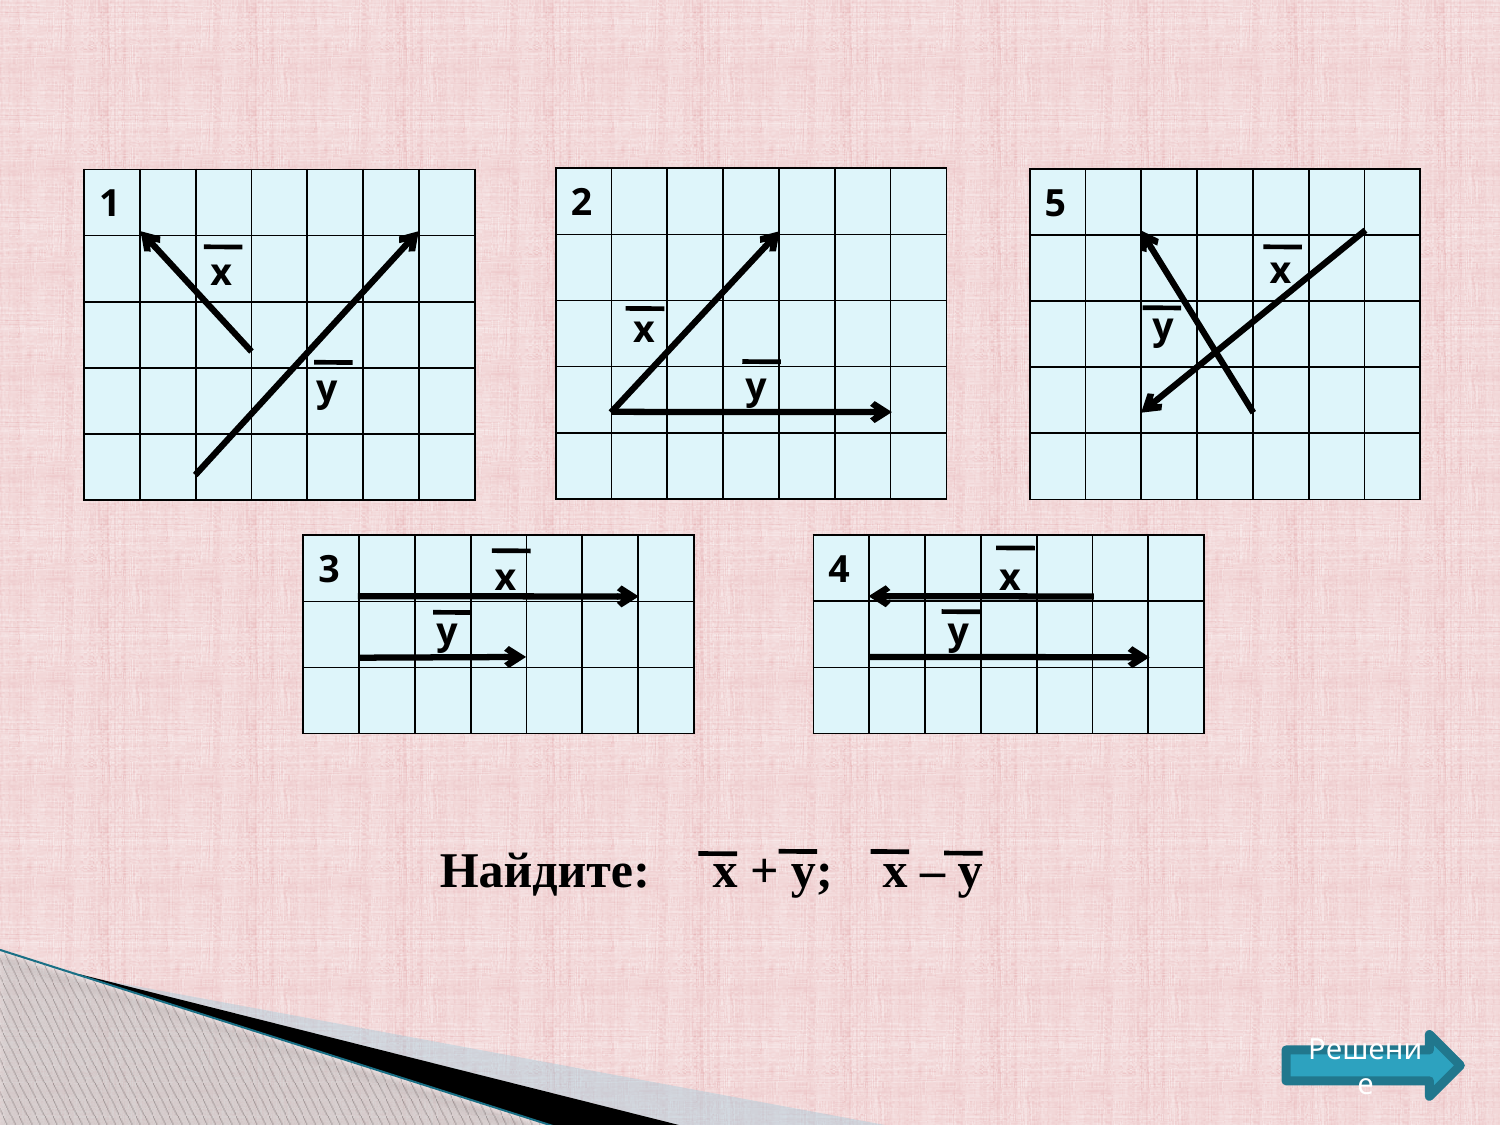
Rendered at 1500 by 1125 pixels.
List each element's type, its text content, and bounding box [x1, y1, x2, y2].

table_cell [668, 424, 722, 432]
table_header 3 [304, 536, 358, 601]
table_cell [814, 668, 868, 733]
table_header [1142, 170, 1196, 229]
table_cell [724, 434, 778, 498]
table_cell [780, 424, 834, 432]
table_cell [364, 478, 418, 499]
table_header [982, 536, 1036, 593]
table_header [1093, 536, 1147, 600]
table_header [308, 170, 362, 235]
table_cell [420, 435, 474, 499]
table_cell [197, 478, 251, 499]
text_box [1140, 229, 1366, 413]
table_cell [527, 607, 581, 667]
table_cell [85, 303, 139, 367]
table_header [724, 169, 778, 234]
table_cell [668, 434, 722, 498]
table_cell [252, 478, 306, 499]
table_header [197, 170, 251, 235]
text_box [135, 235, 257, 348]
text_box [1105, 264, 1289, 379]
table_cell [1149, 602, 1203, 667]
table_cell [836, 235, 890, 300]
table_header 2 [557, 169, 611, 234]
table_header [1365, 170, 1419, 234]
table_cell [1031, 236, 1085, 300]
table_cell [791, 367, 834, 408]
table_cell [557, 367, 611, 432]
table_header [668, 169, 722, 234]
table_cell [141, 359, 178, 367]
table_cell [891, 301, 946, 366]
table_header [472, 536, 526, 593]
table_cell [1038, 606, 1092, 654]
table_header [420, 170, 474, 235]
table_cell [435, 303, 474, 367]
table_cell [926, 670, 980, 733]
table_header [1149, 536, 1203, 600]
table_cell [612, 434, 666, 498]
table_header [1086, 170, 1140, 234]
table_header [527, 536, 581, 593]
table_header [836, 169, 890, 234]
table_cell [982, 670, 1036, 733]
table_cell [1198, 423, 1252, 432]
table_cell [984, 607, 1036, 653]
table_cell [1086, 434, 1140, 499]
table_cell [792, 301, 834, 366]
table_header [891, 169, 946, 234]
text_box y [933, 607, 984, 656]
table_cell [141, 435, 195, 499]
table_header [1254, 170, 1308, 229]
table_cell [1254, 423, 1308, 432]
table_cell [557, 434, 611, 498]
table_cell [780, 235, 834, 300]
table_cell [527, 668, 581, 733]
table_cell [1142, 434, 1196, 499]
table_header [1038, 536, 1092, 593]
table_cell [1031, 368, 1085, 432]
table_cell [360, 607, 414, 654]
table_cell [836, 301, 890, 366]
table_header [639, 536, 693, 601]
table_cell [472, 661, 506, 665]
table_header 4 [814, 536, 868, 600]
table_header [780, 169, 834, 234]
table_cell [416, 661, 470, 665]
table_cell [1093, 602, 1147, 654]
table_cell [1310, 434, 1364, 499]
table_cell [85, 369, 139, 433]
table_cell [1093, 669, 1147, 733]
table_cell [1031, 302, 1085, 366]
table_cell [363, 661, 414, 665]
table_cell [1254, 434, 1308, 499]
table_cell [435, 369, 474, 433]
table_cell [836, 367, 890, 410]
table_cell [85, 435, 139, 499]
table_cell [891, 235, 946, 300]
table_cell [612, 415, 666, 419]
table_cell [836, 434, 890, 498]
table_cell [612, 422, 666, 432]
table_header [870, 536, 924, 594]
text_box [604, 237, 787, 407]
text_box y [421, 607, 473, 656]
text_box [184, 241, 430, 466]
text_box Решение [1281, 1030, 1465, 1101]
table_cell [557, 235, 611, 300]
table_cell [1149, 668, 1203, 733]
table_cell [304, 602, 358, 667]
table_header 5 [1031, 170, 1085, 234]
table_cell [1370, 236, 1419, 300]
table_cell [308, 478, 362, 499]
table_cell [416, 669, 470, 733]
table_cell [926, 607, 933, 653]
table_header [1198, 170, 1252, 229]
table_cell [1142, 422, 1196, 432]
table_cell [639, 602, 693, 667]
table_header [252, 170, 306, 235]
table_cell [870, 668, 924, 733]
table_header [583, 536, 637, 594]
table_cell [360, 668, 414, 733]
table_cell [1038, 670, 1092, 733]
table_header 1 [85, 170, 139, 235]
table_cell [780, 434, 834, 498]
table_cell [836, 423, 890, 432]
table_cell [1031, 434, 1085, 499]
table_cell [1310, 422, 1364, 432]
text_box x [479, 545, 532, 595]
text_box Найдите: x + y; x – y [424, 830, 1048, 905]
table_header [416, 536, 470, 593]
table_cell [1371, 302, 1419, 366]
table_cell [583, 668, 637, 733]
table_cell [814, 602, 868, 667]
table_cell [891, 434, 946, 498]
table_cell [1365, 434, 1419, 499]
table_header [612, 169, 666, 234]
table_cell [308, 236, 362, 241]
table_cell [1086, 368, 1140, 432]
table_header [1310, 170, 1364, 229]
table_cell [870, 606, 924, 653]
table_cell [416, 607, 421, 654]
table_header [360, 536, 414, 593]
table_cell [85, 236, 135, 301]
table_cell [639, 668, 693, 733]
table_header [364, 170, 418, 235]
table_cell [473, 607, 526, 656]
table_cell [1365, 368, 1419, 432]
table_header [141, 170, 195, 235]
table_cell [304, 668, 358, 733]
table_cell [472, 668, 526, 733]
table_cell [1086, 236, 1136, 300]
text_box x [984, 545, 1036, 595]
table_cell [420, 236, 474, 301]
table_cell [724, 424, 778, 432]
table_header [926, 536, 980, 593]
table_cell [557, 301, 598, 366]
table_cell [1086, 302, 1099, 366]
table_cell [583, 605, 637, 667]
table_cell [364, 236, 399, 241]
table_cell [1198, 434, 1252, 499]
table_cell [257, 236, 306, 241]
table_cell [141, 369, 178, 433]
table_cell [891, 367, 946, 432]
